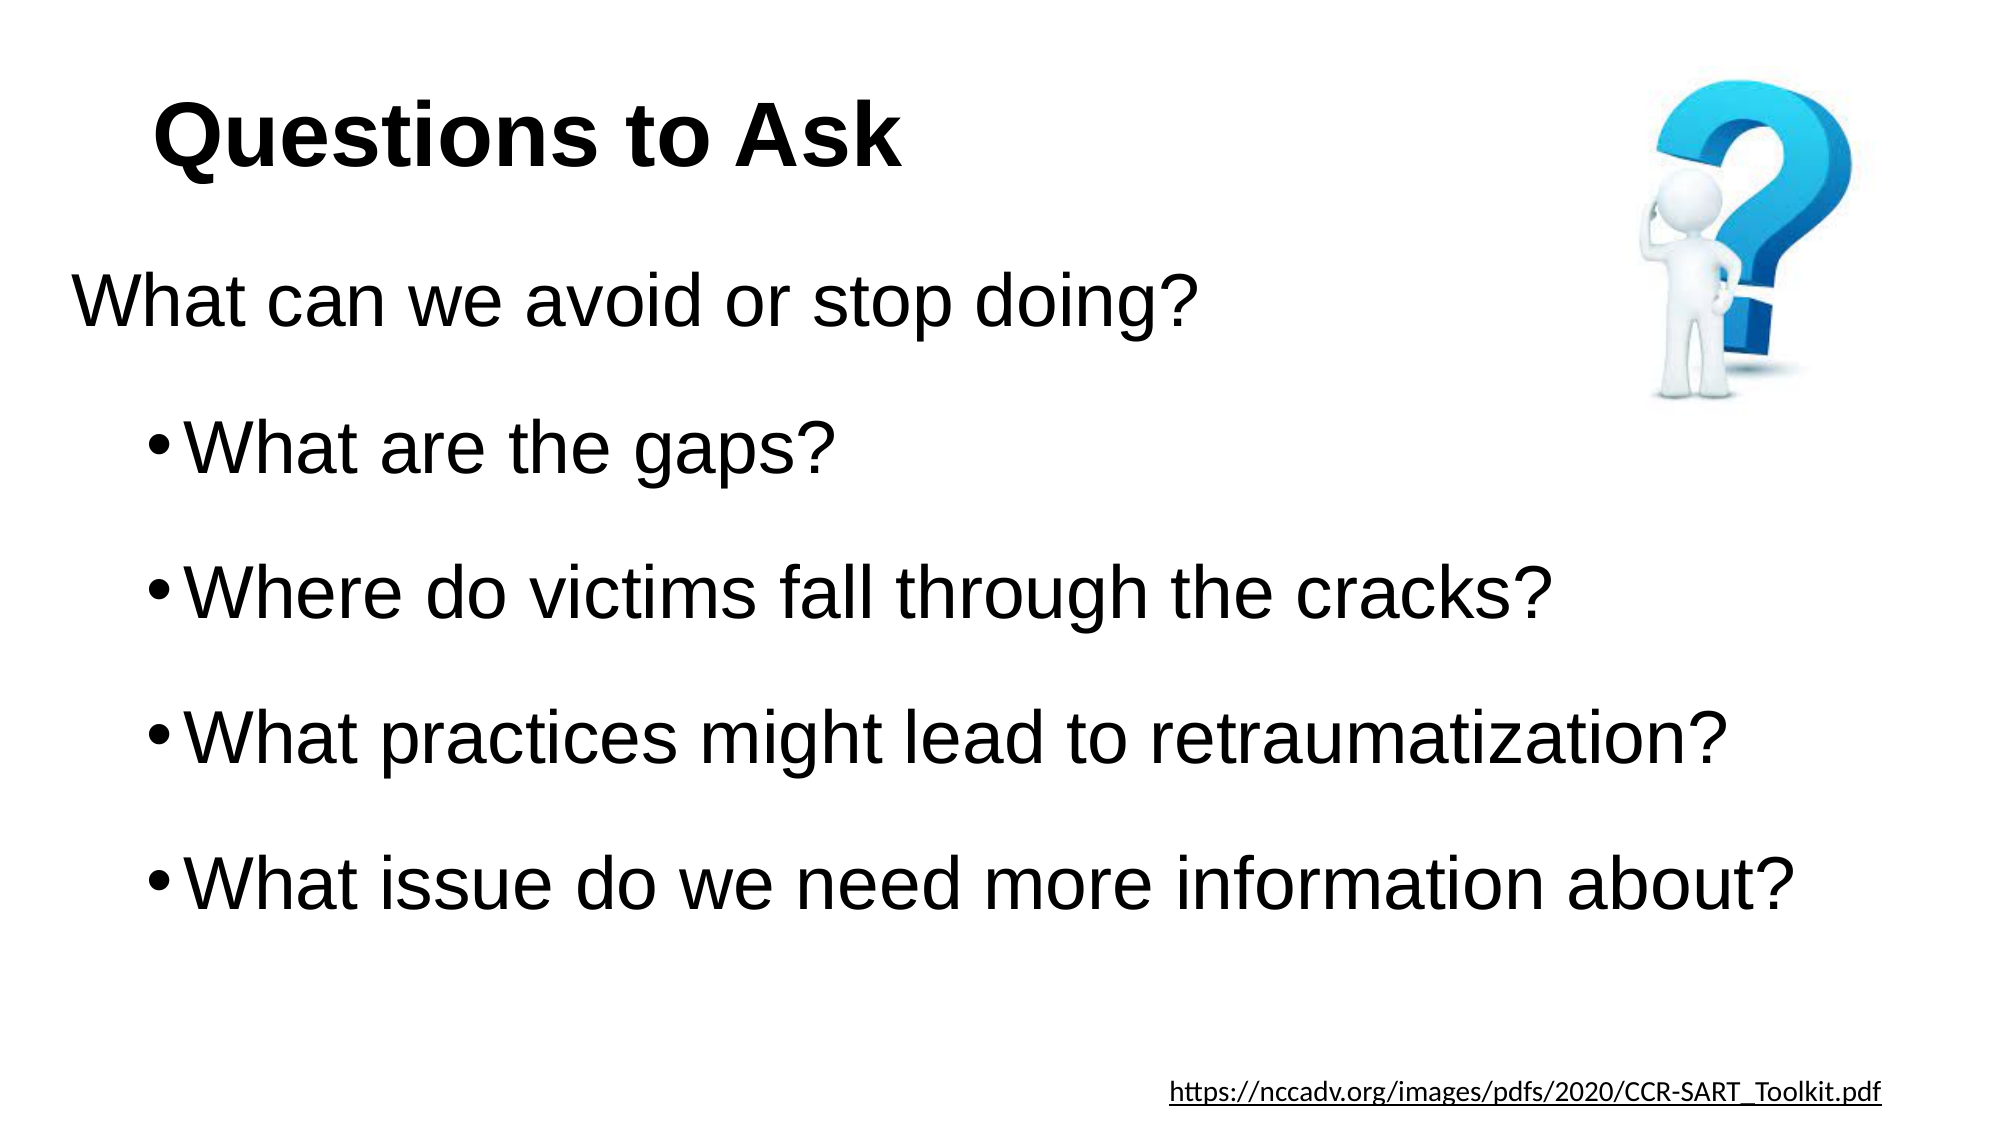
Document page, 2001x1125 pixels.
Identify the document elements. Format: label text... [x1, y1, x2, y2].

title Questions to Ask [137, 59, 1863, 213]
text_box https://nccadv.org/images/pdfs/2020/CCR-SART_Toolkit.pdf [1154, 1065, 1944, 1115]
list What can we avoid or stop doing? What are the gaps? Where do victims fall through the cracks? What practices might lead to retraumatization? What issue do we need more information about? [56, 254, 1863, 1066]
picture [1549, 66, 1901, 418]
